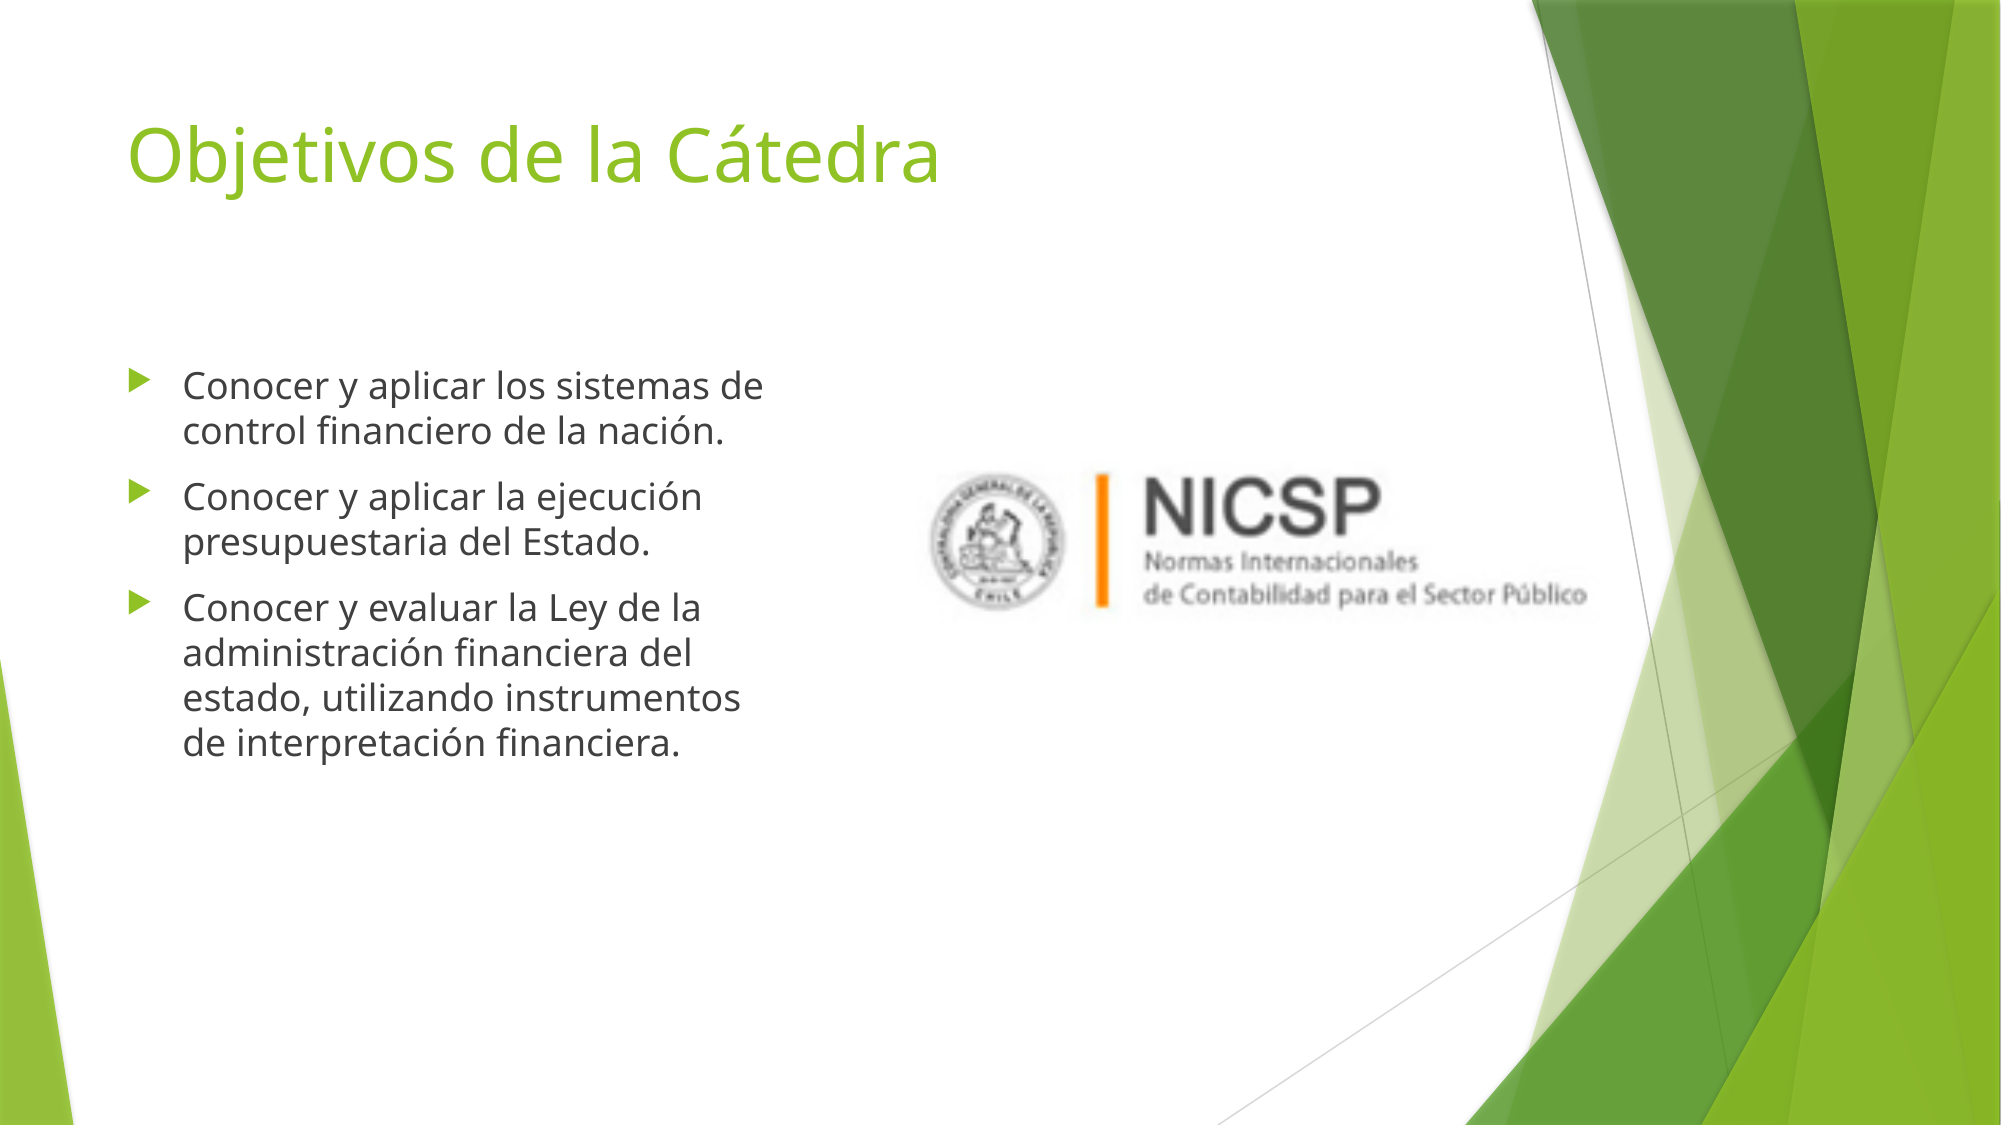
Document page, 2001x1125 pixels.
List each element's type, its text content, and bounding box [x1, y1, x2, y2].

picture [901, 460, 1614, 640]
list Conocer y aplicar los sistemas de control financiero de la nación. Conocer y aplicar la ejecución presupuestaria del Estado. Conocer y evaluar la Ley de la administración financiera del estado, utilizando instrumentos de interpretación financiera. [111, 354, 798, 992]
title Objetivos de la Cátedra [111, 99, 1522, 317]
